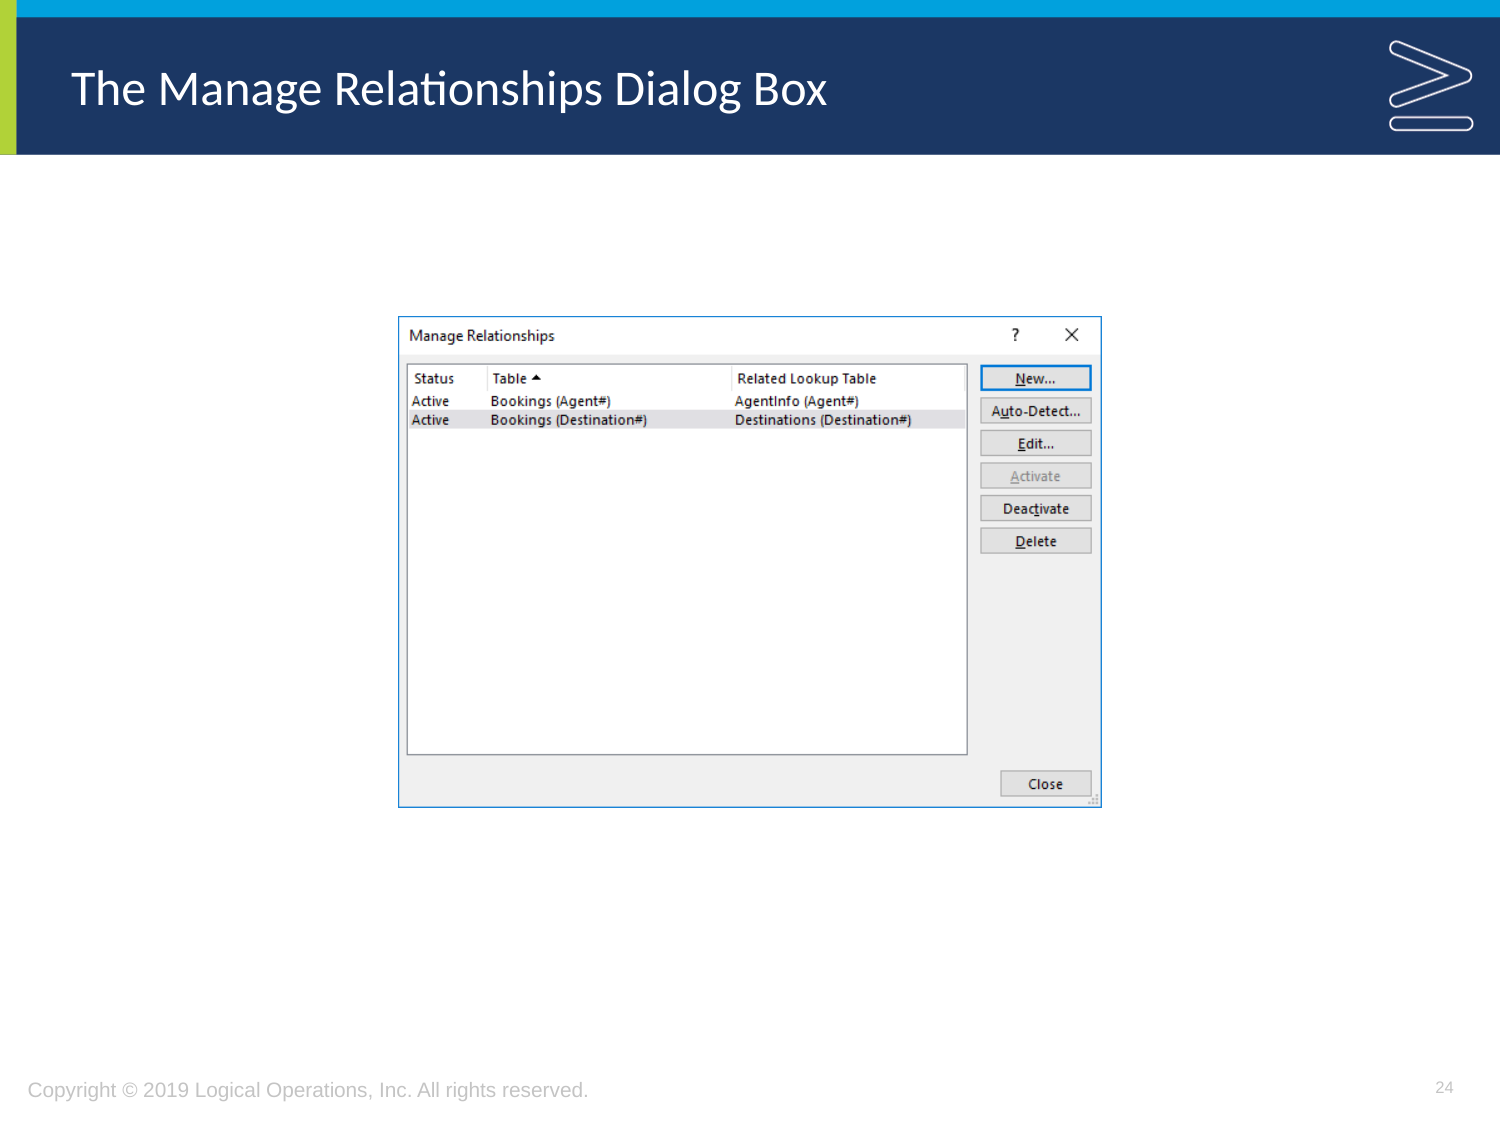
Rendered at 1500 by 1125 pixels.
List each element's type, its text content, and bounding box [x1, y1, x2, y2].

picture [398, 316, 1102, 809]
title The Manage Relationships Dialog Box [56, 16, 1350, 155]
slide_number 24 [1118, 1057, 1469, 1118]
picture [0, 0, 56, 155]
picture [1350, 18, 1500, 155]
